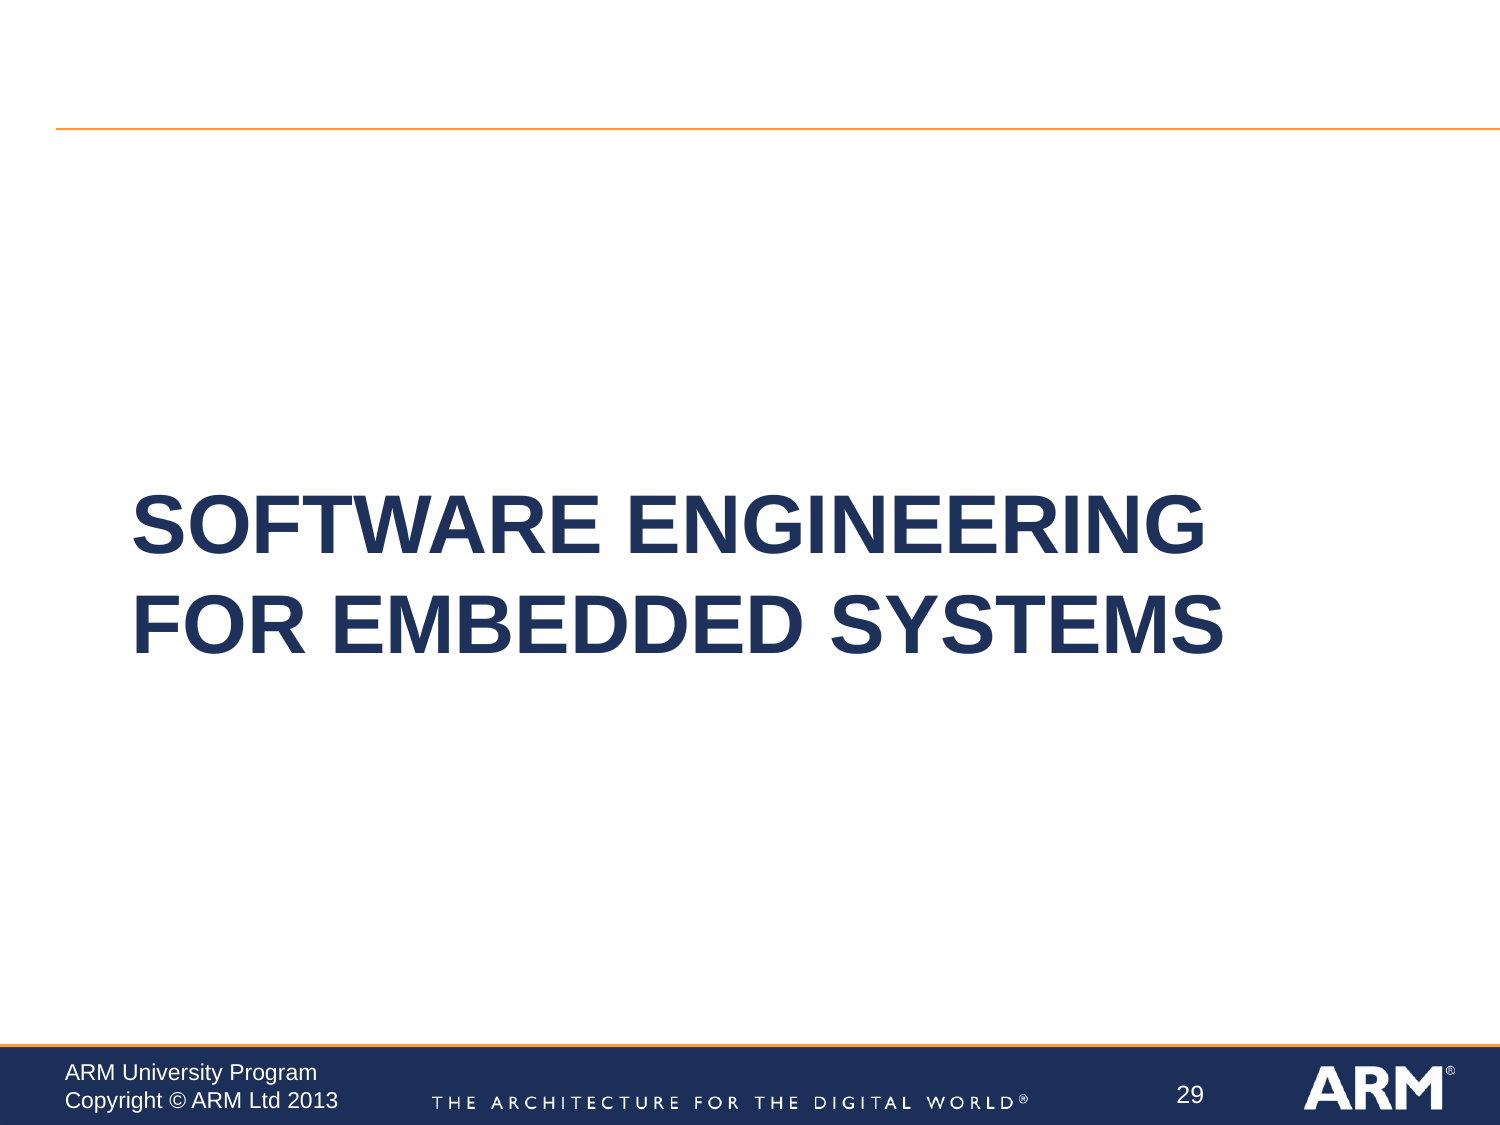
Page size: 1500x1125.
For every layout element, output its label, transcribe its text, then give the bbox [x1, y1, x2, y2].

title Software Engineering FOR Embedded Systems [118, 463, 1394, 688]
picture [0, 1048, 1500, 1125]
